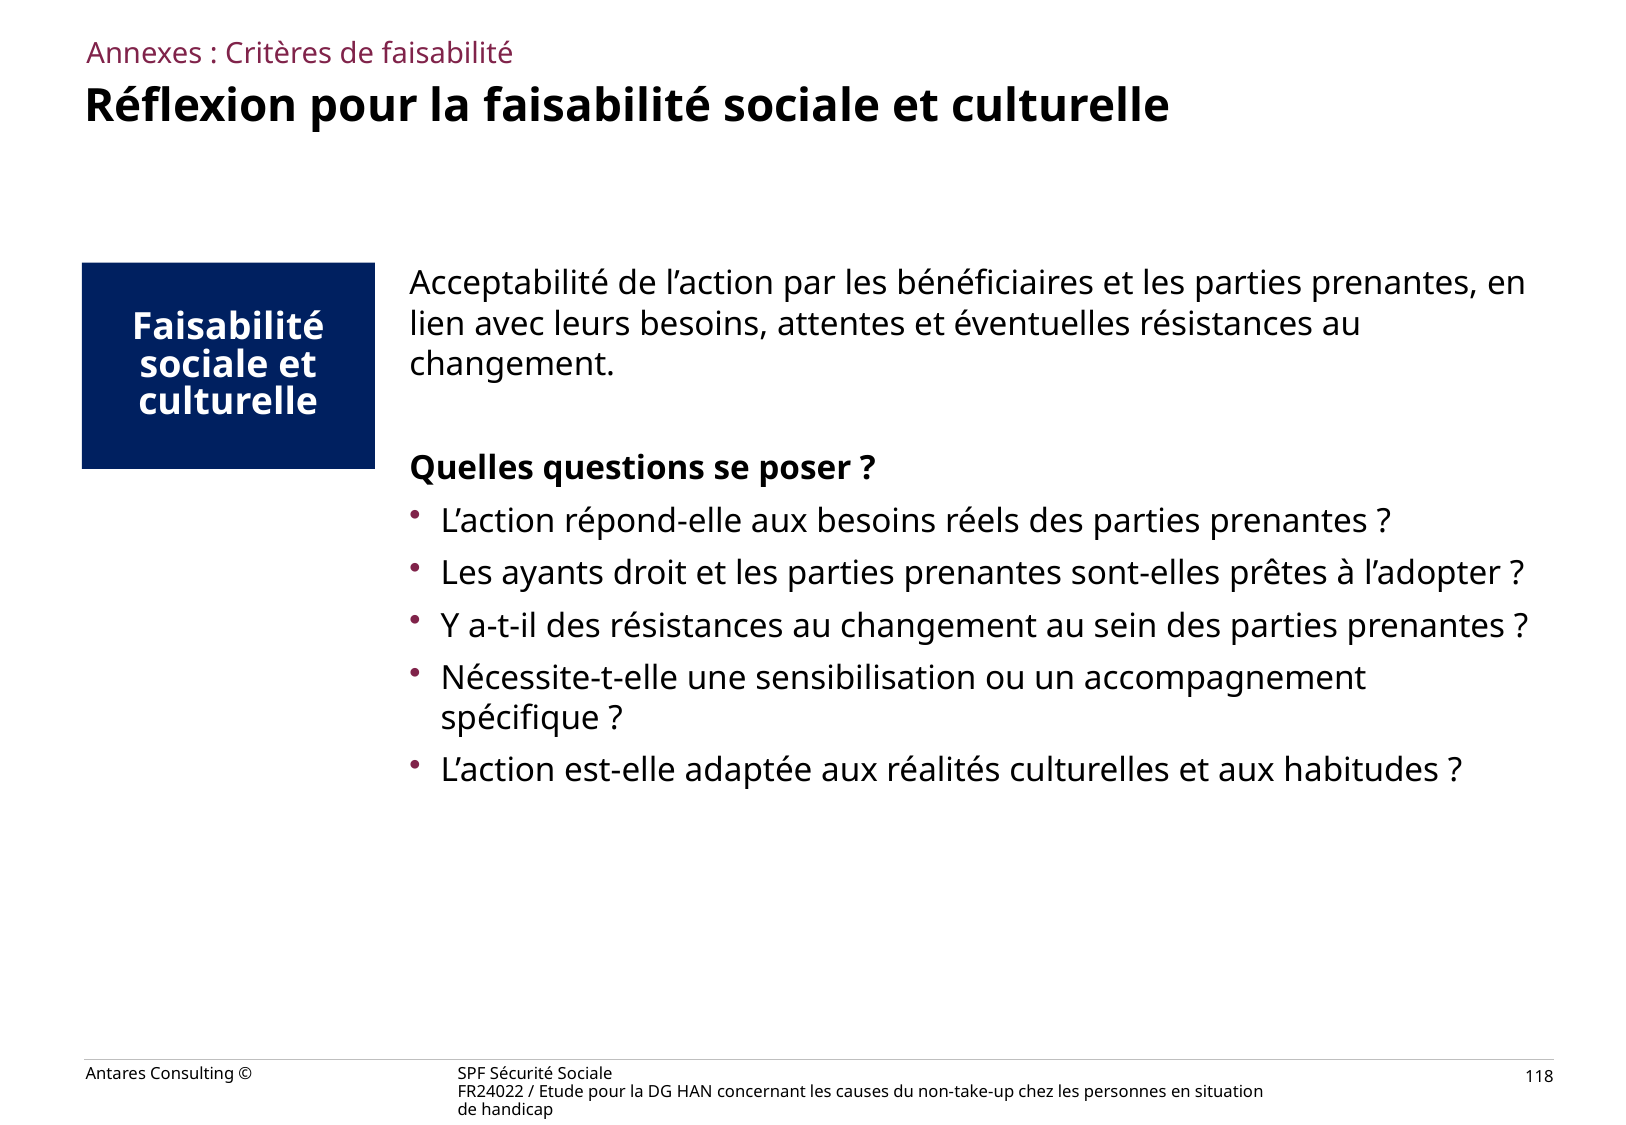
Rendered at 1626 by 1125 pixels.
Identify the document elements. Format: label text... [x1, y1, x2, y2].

text_box Faisabilité sociale et culturelle [81, 262, 375, 469]
text_box Annexes : Critères de faisabilité [86, 38, 1522, 70]
list Acceptabilité de l’action par les bénéficiaires et les parties prenantes, en lien avec leurs besoins, attentes et éventuelles résistances au changement. Quelles questions se poser ? L’action répond-elle aux besoins réels des parties prenantes ? Les ayants droit et les parties prenantes sont-elles prêtes à l’adopter ? Y a-t-il des résistances au changement au sein des parties prenantes ? Nécessite-t-elle une sensibilisation ou un accompagnement spécifique ? L’action est-elle adaptée aux réalités culturelles et aux habitudes ? [409, 261, 1551, 714]
title Réflexion pour la faisabilité sociale et culturelle [84, 82, 1550, 229]
